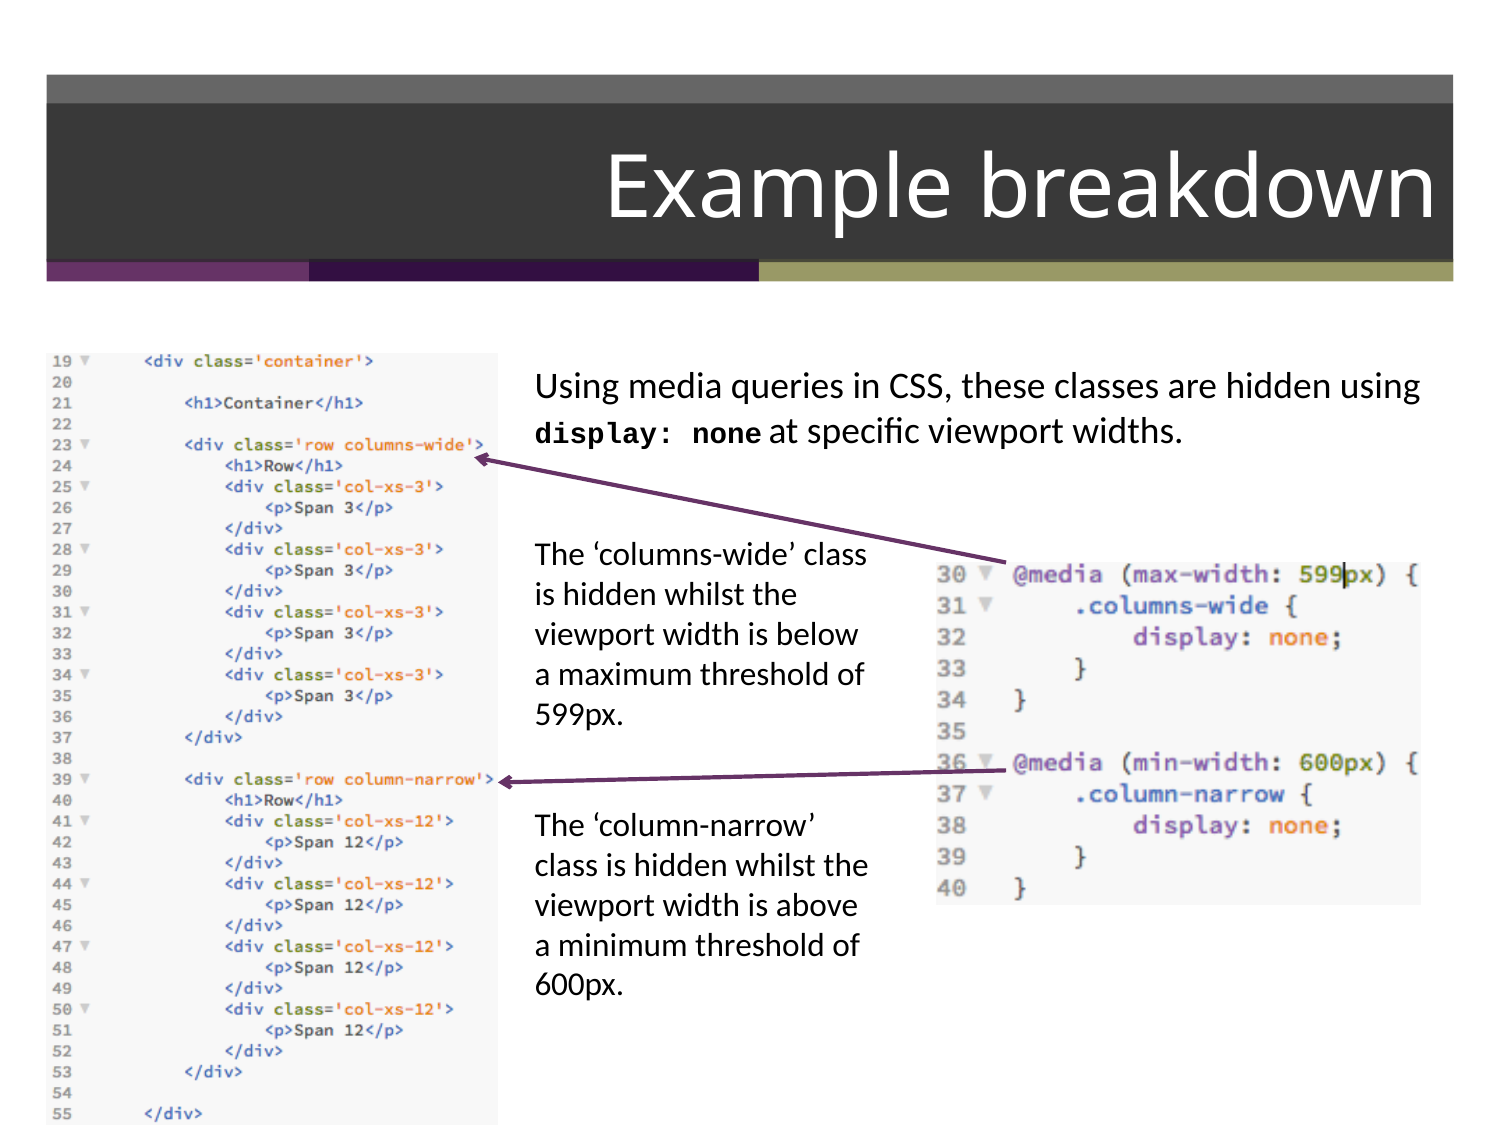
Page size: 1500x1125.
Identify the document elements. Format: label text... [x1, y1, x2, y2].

title Example breakdown [46, 103, 1454, 263]
text_box The ‘column-narrow’ class is hidden whilst the viewport width is above a minimum threshold of 600px. [519, 795, 896, 1010]
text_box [497, 769, 1007, 783]
text_box The ‘columns-wide’ class is hidden whilst the viewport width is below a maximum threshold of 599px. [519, 572, 896, 740]
picture [936, 561, 1421, 905]
text_box Using media queries in CSS, these classes are hidden using display: none at specific viewport widths. [519, 353, 1454, 503]
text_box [473, 456, 1007, 563]
picture [46, 352, 499, 1125]
